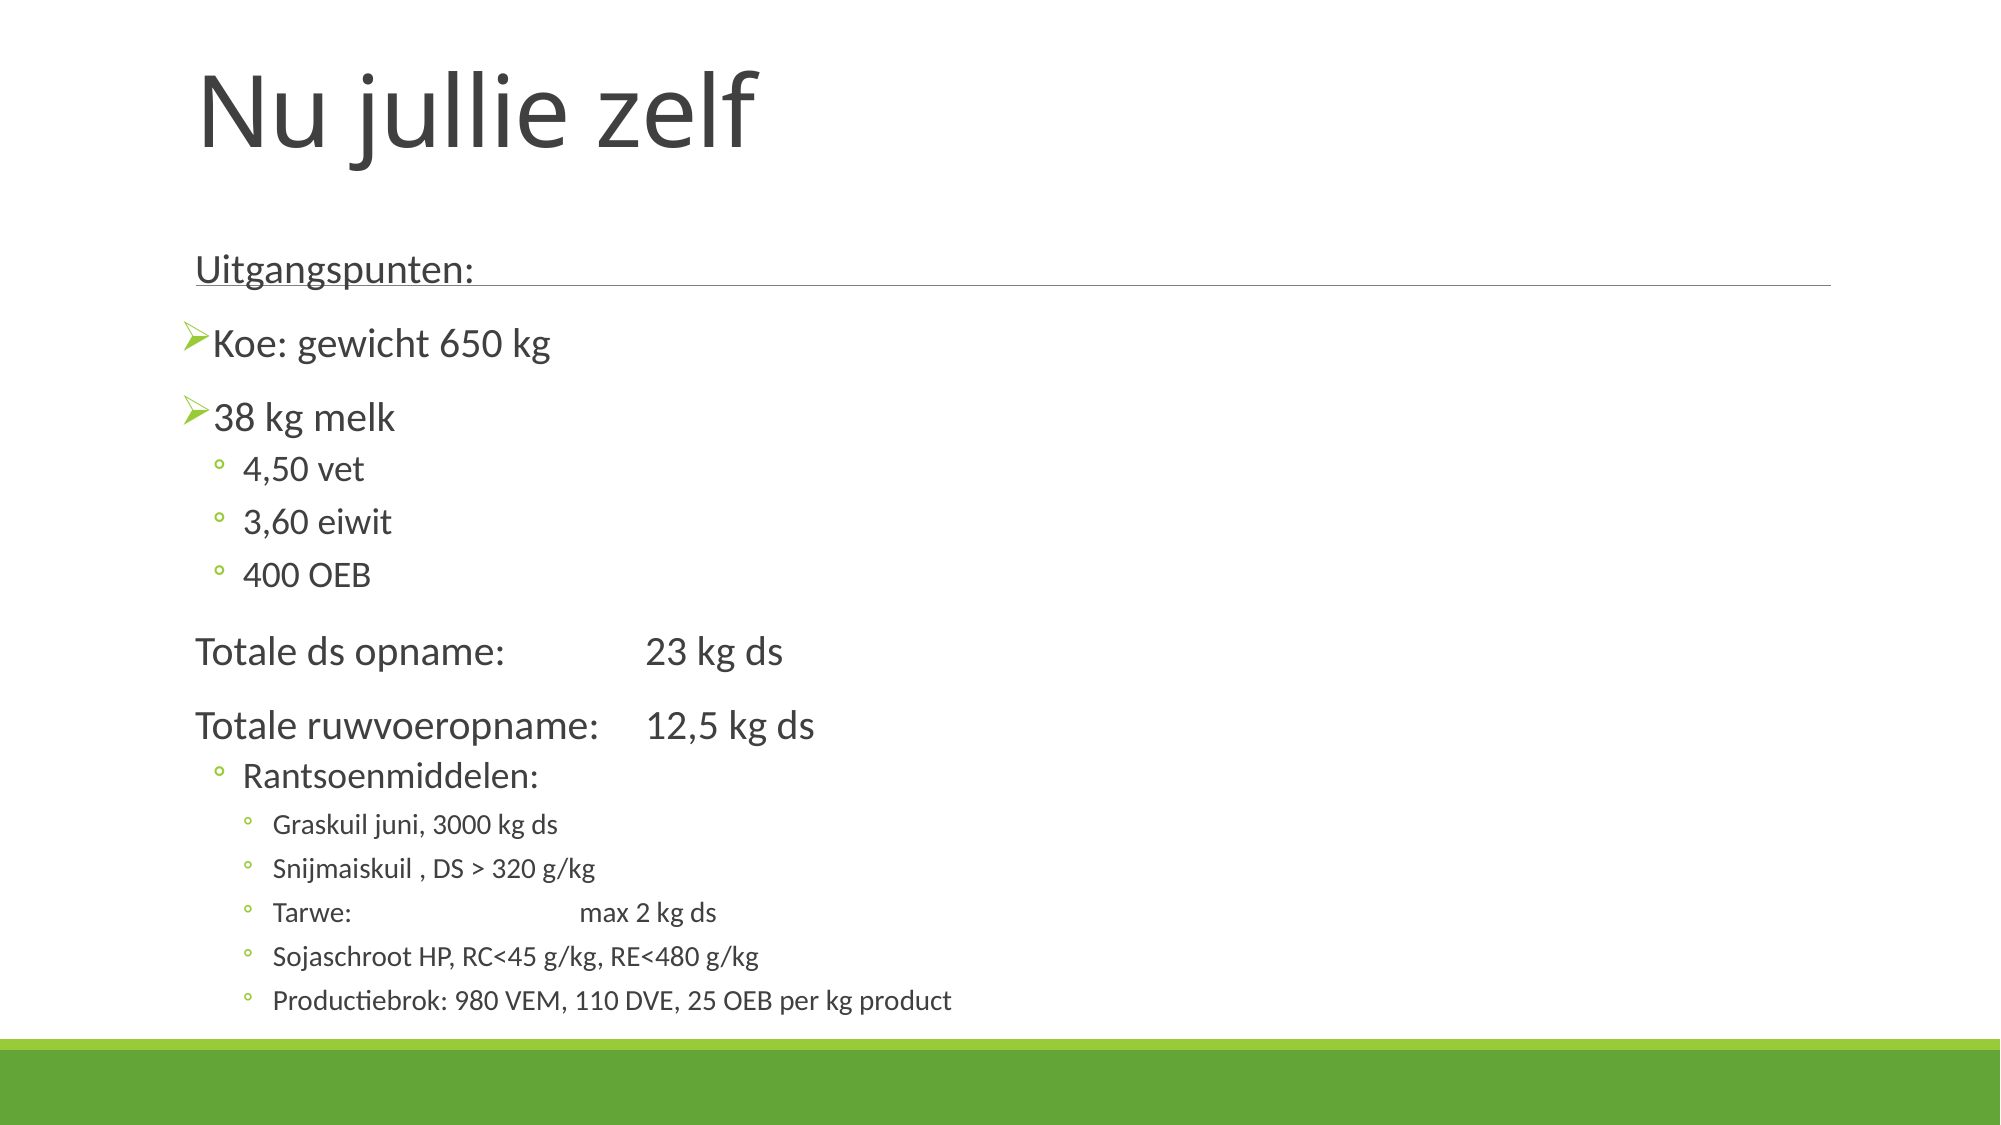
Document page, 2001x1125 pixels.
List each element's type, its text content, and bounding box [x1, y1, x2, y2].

list Uitgangspunten: Koe: gewicht 650 kg 38 kg melk 4,50 vet 3,60 eiwit 400 OEB Totale ds opname: 23 kg ds Totale ruwvoeropname: 12,5 kg ds Rantsoenmiddelen: Graskuil juni, 3000 kg ds Snijmaiskuil , DS > 320 g/kg Tarwe: max 2 kg ds Sojaschroot HP, RC<45 g/kg, RE<480 g/kg Productiebrok: 980 VEM, 110 DVE, 25 OEB per kg product [180, 239, 1830, 1070]
title Nu jullie zelf [180, 34, 1830, 176]
